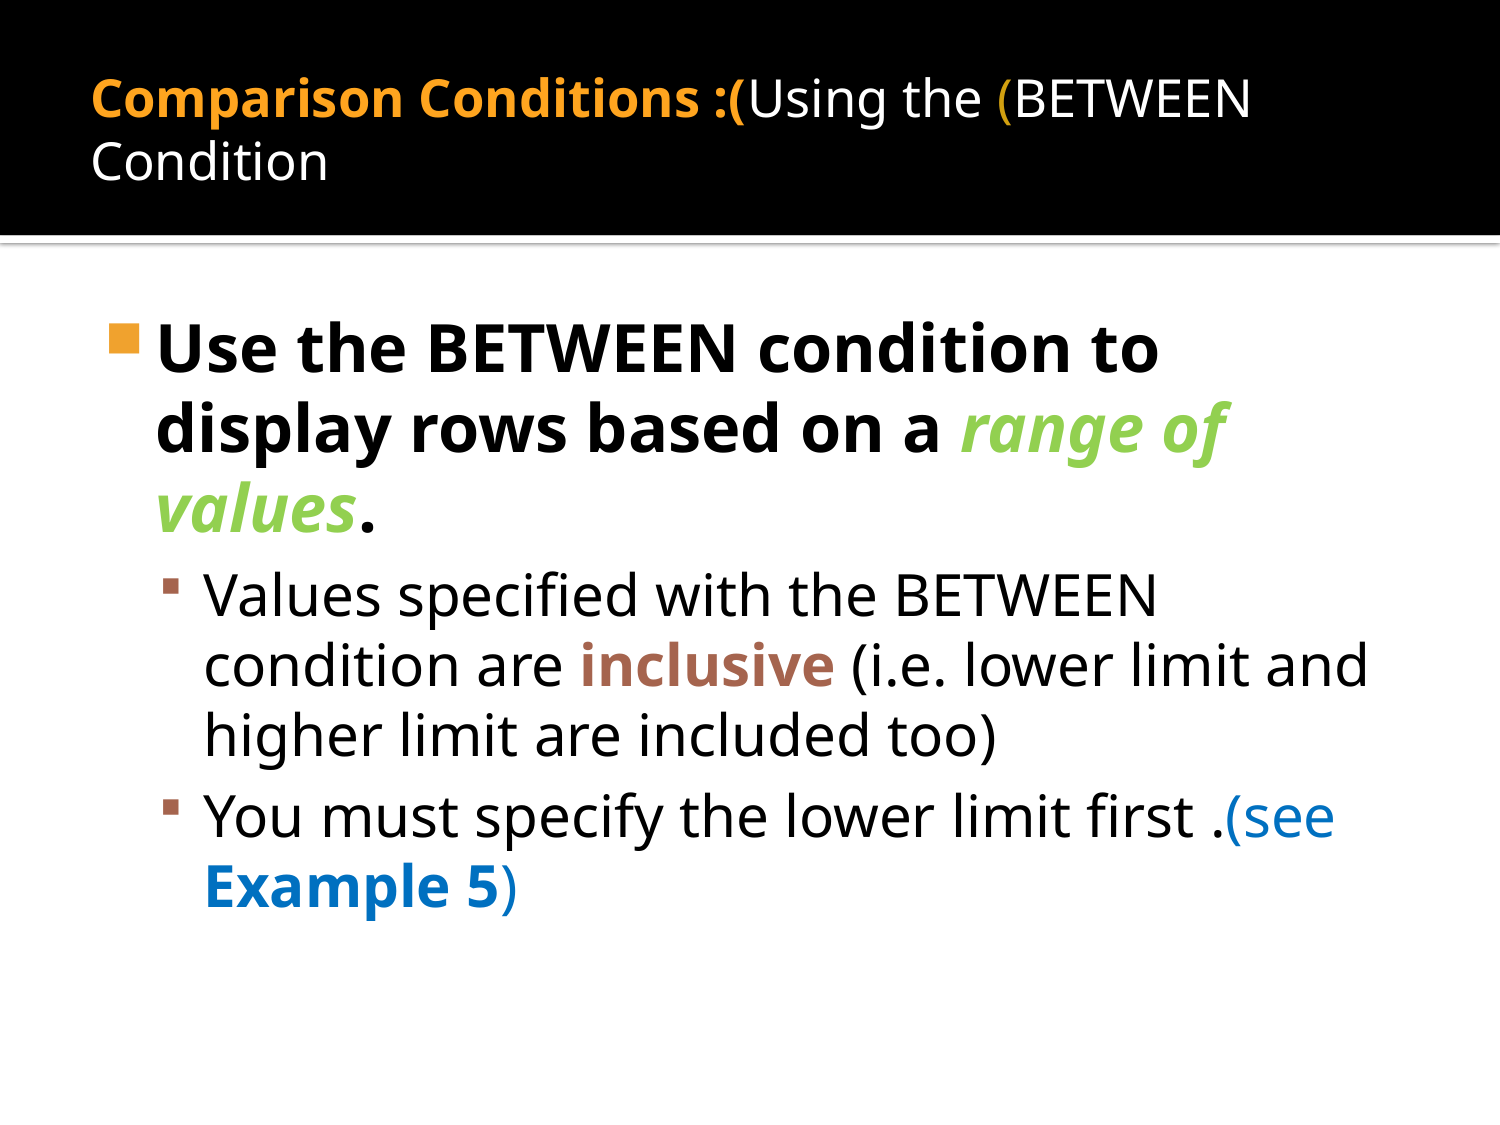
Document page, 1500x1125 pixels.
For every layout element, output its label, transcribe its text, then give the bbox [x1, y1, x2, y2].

title Comparison Conditions :(Using the (BETWEEN Condition [75, 56, 1425, 263]
list Use the BETWEEN condition to display rows based on a range of values. Values specified with the BETWEEN condition are inclusive (i.e. lower limit and higher limit are included too) You must specify the lower limit first .(see Example 5) [74, 290, 1426, 1051]
